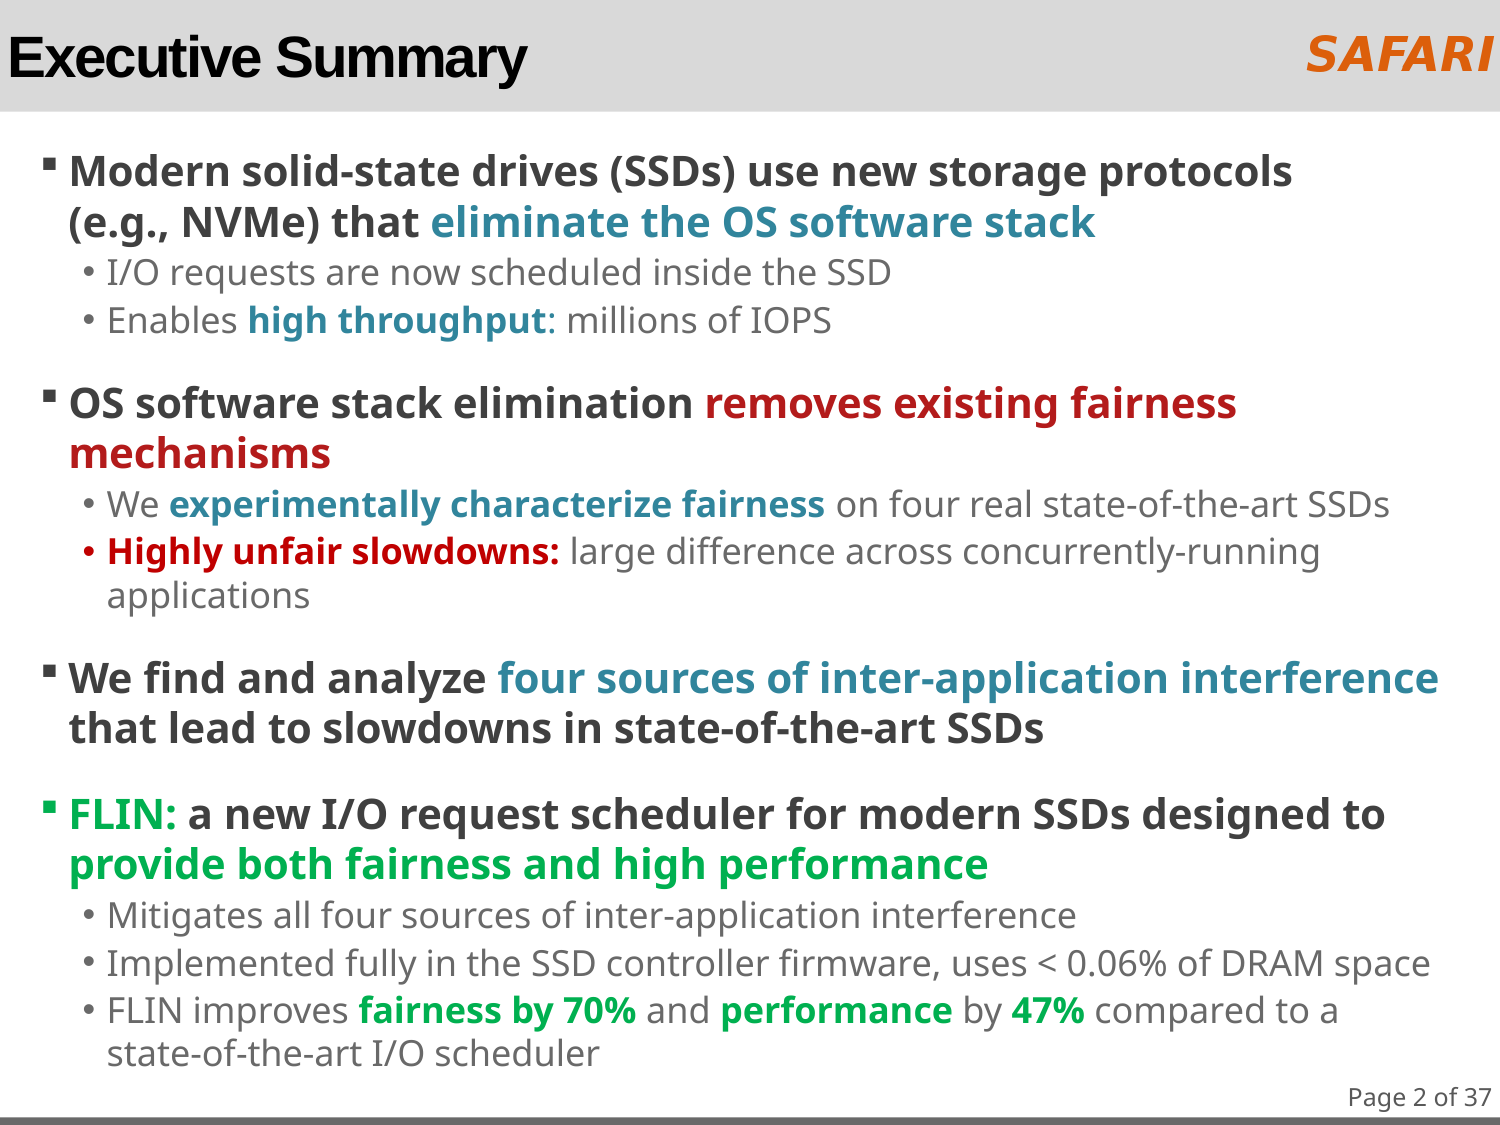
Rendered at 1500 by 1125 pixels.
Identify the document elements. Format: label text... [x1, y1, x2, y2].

picture [1305, 26, 1500, 83]
list Modern solid-state drives (SSDs) use new storage protocols (e.g., NVMe) that eliminate the OS software stack I/O requests are now scheduled inside the SSD Enables high throughput: millions of IOPS OS software stack elimination removes existing fairness mechanisms We experimentally characterize fairness on four real state-of-the-art SSDs Highly unfair slowdowns: large difference across concurrently-running applications We find and analyze four sources of inter-application interference that lead to slowdowns in state-of-the-art SSDs FLIN: a new I/O request scheduler for modern SSDs designed to provide both fairness and high performance Mitigates all four sources of inter-application interference Implemented fully in the SSD controller firmware, uses < 0.06% of DRAM space FLIN improves fairness by 70% and performance by 47% compared to a state-of-the-art I/O scheduler [24, 137, 1500, 1103]
title Executive Summary [0, 22, 1300, 94]
slide_number Page 2 of 37 [1275, 1079, 1500, 1118]
